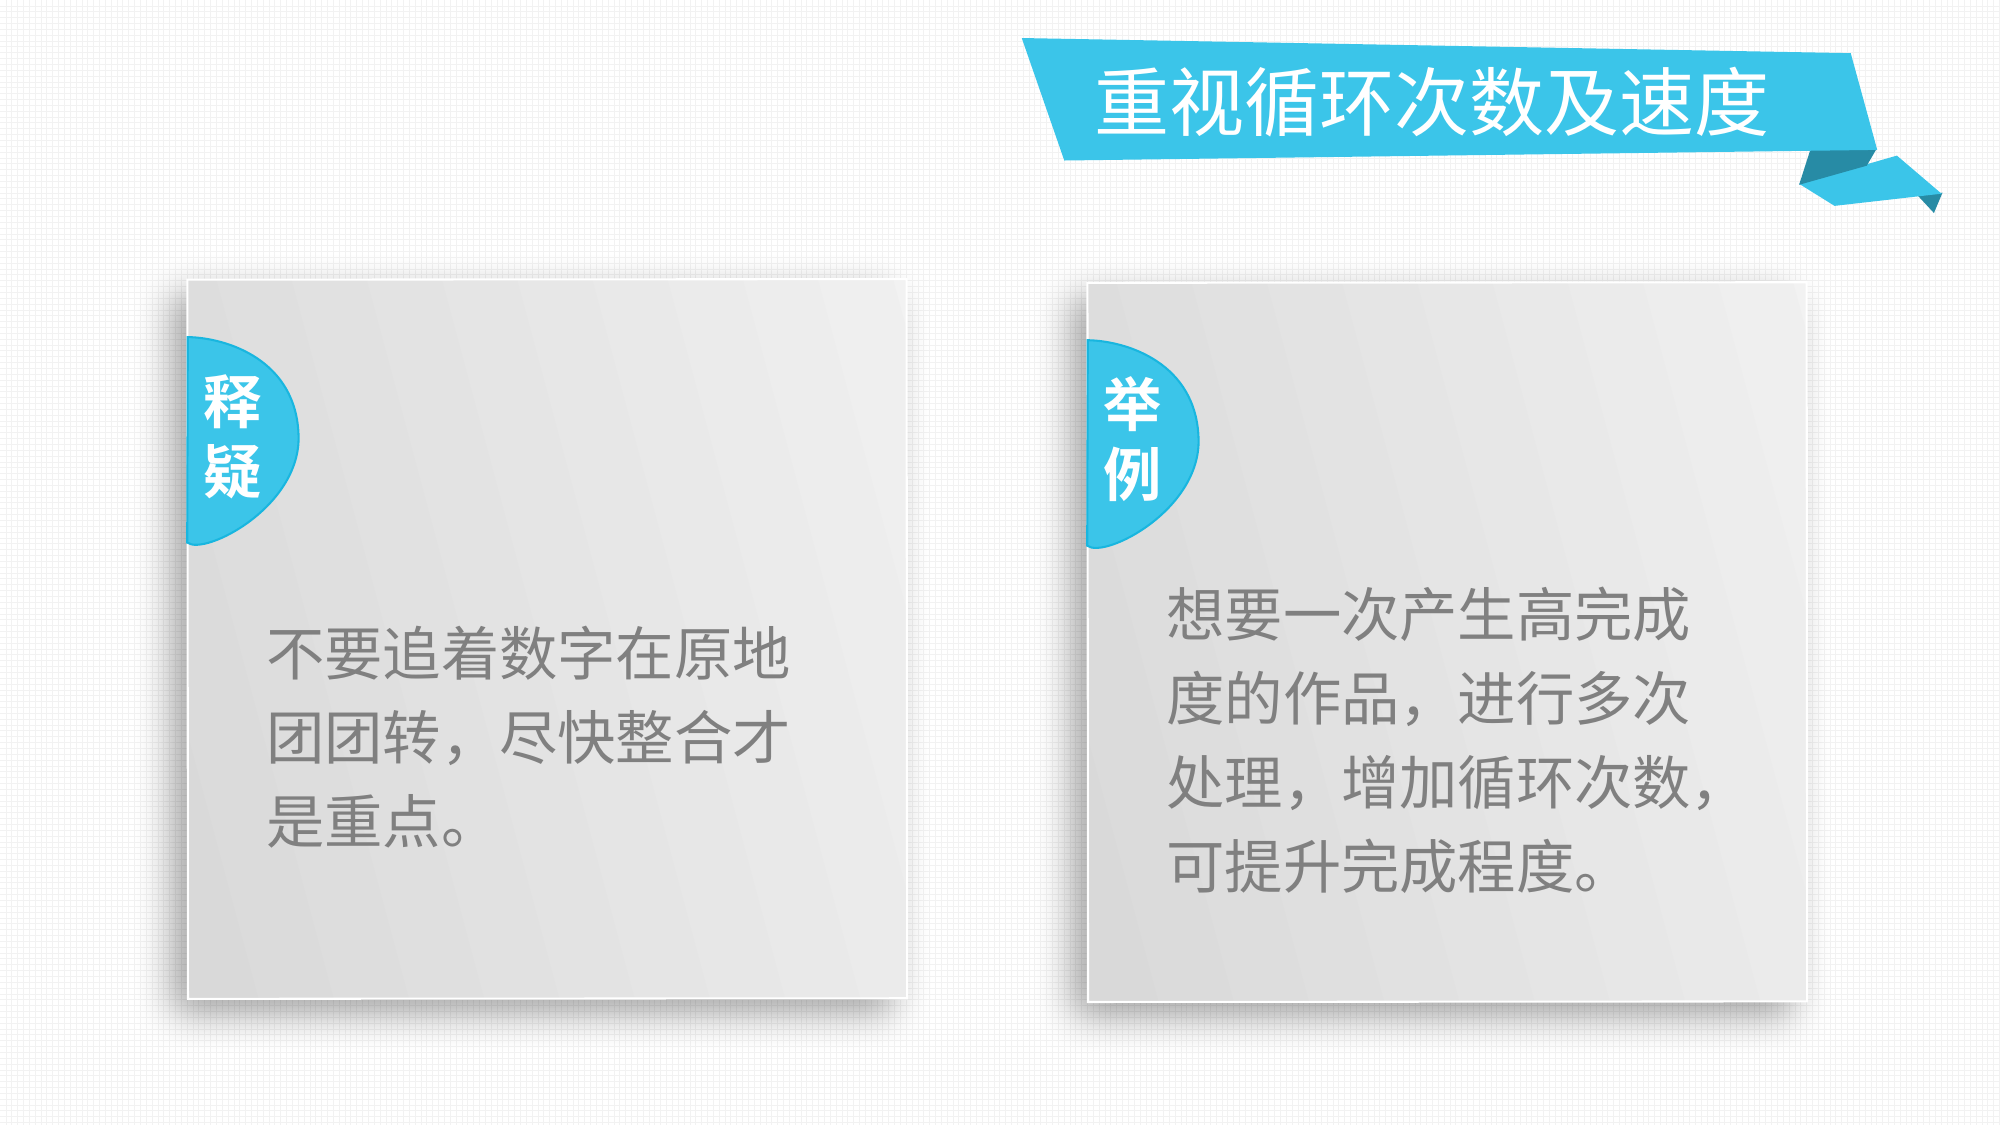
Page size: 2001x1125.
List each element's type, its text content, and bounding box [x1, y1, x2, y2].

text_box 不要追着数字在原地团团转，尽快整合才是重点。 [251, 595, 843, 863]
text_box 举 例 [1088, 360, 1239, 516]
text_box 想要一次产生高完成度的作品，进行多次处理，增加循环次数，可提升完成程度。 [1151, 556, 1743, 908]
text_box [186, 278, 909, 1000]
text_box [1086, 339, 1162, 549]
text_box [1021, 38, 1945, 214]
text_box 释 疑 [188, 357, 339, 513]
text_box [186, 336, 262, 546]
text_box [1086, 281, 1809, 1004]
